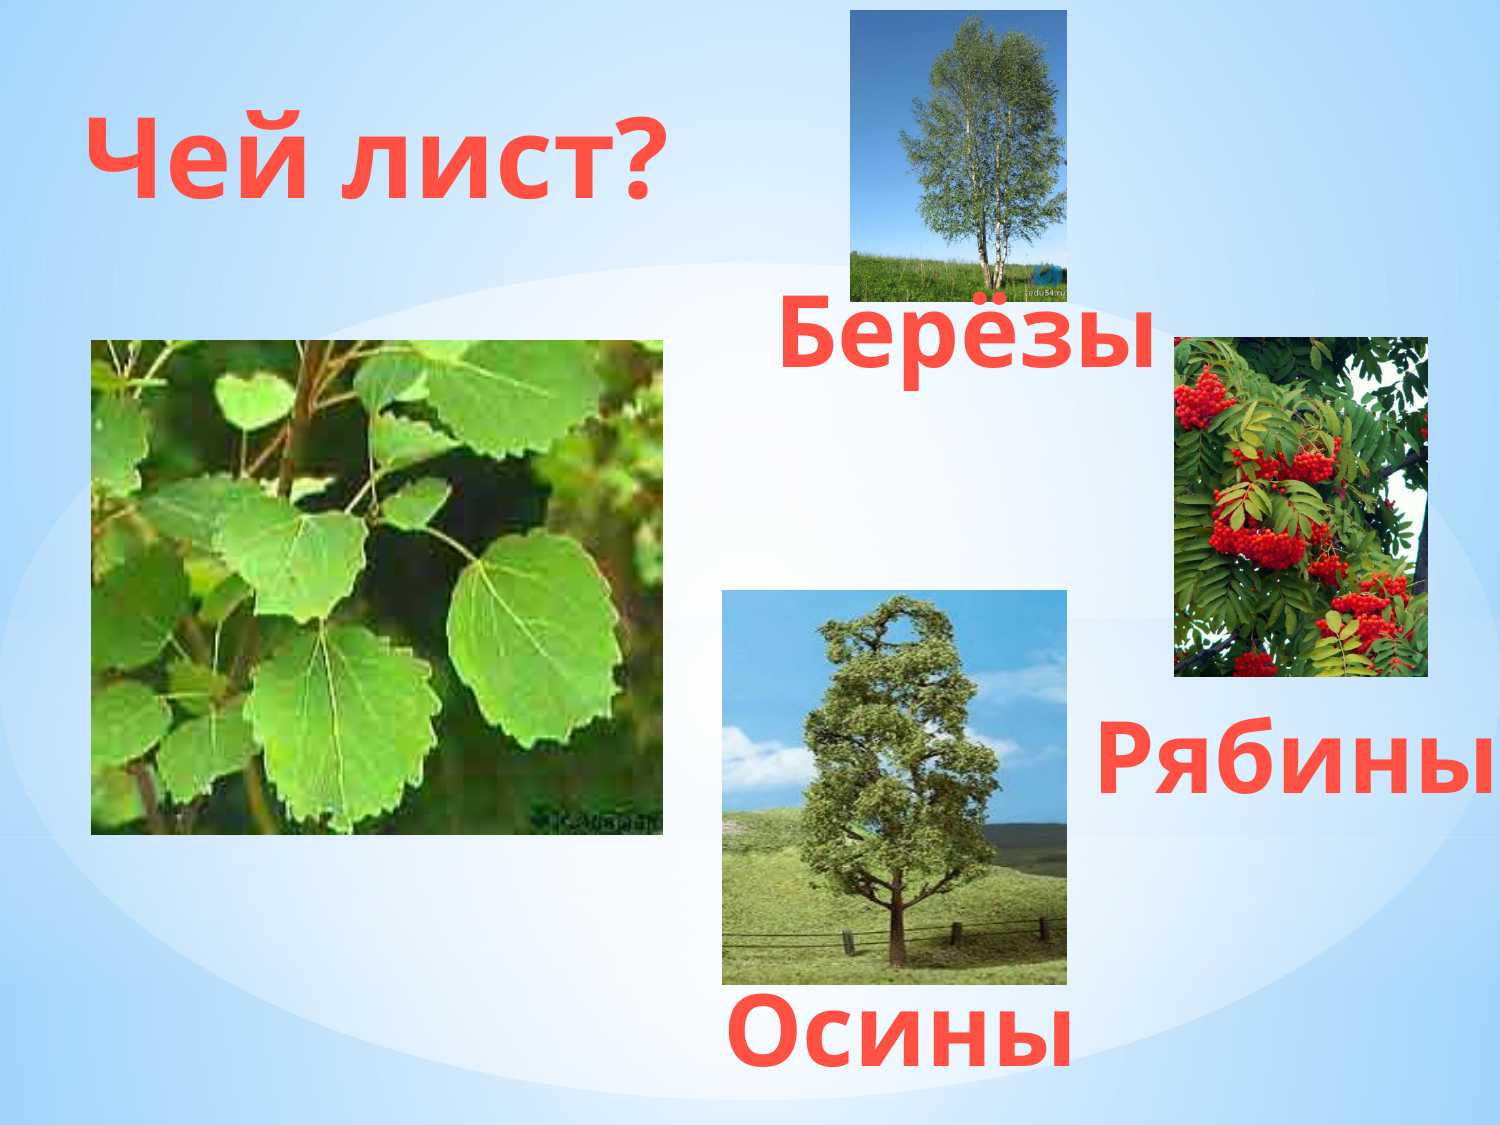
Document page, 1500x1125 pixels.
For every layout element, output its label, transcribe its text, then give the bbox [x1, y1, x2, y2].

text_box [1095, 337, 1498, 823]
text_box Чей лист? [68, 78, 685, 229]
picture [91, 340, 663, 835]
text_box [722, 590, 1076, 1095]
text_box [771, 10, 1163, 397]
